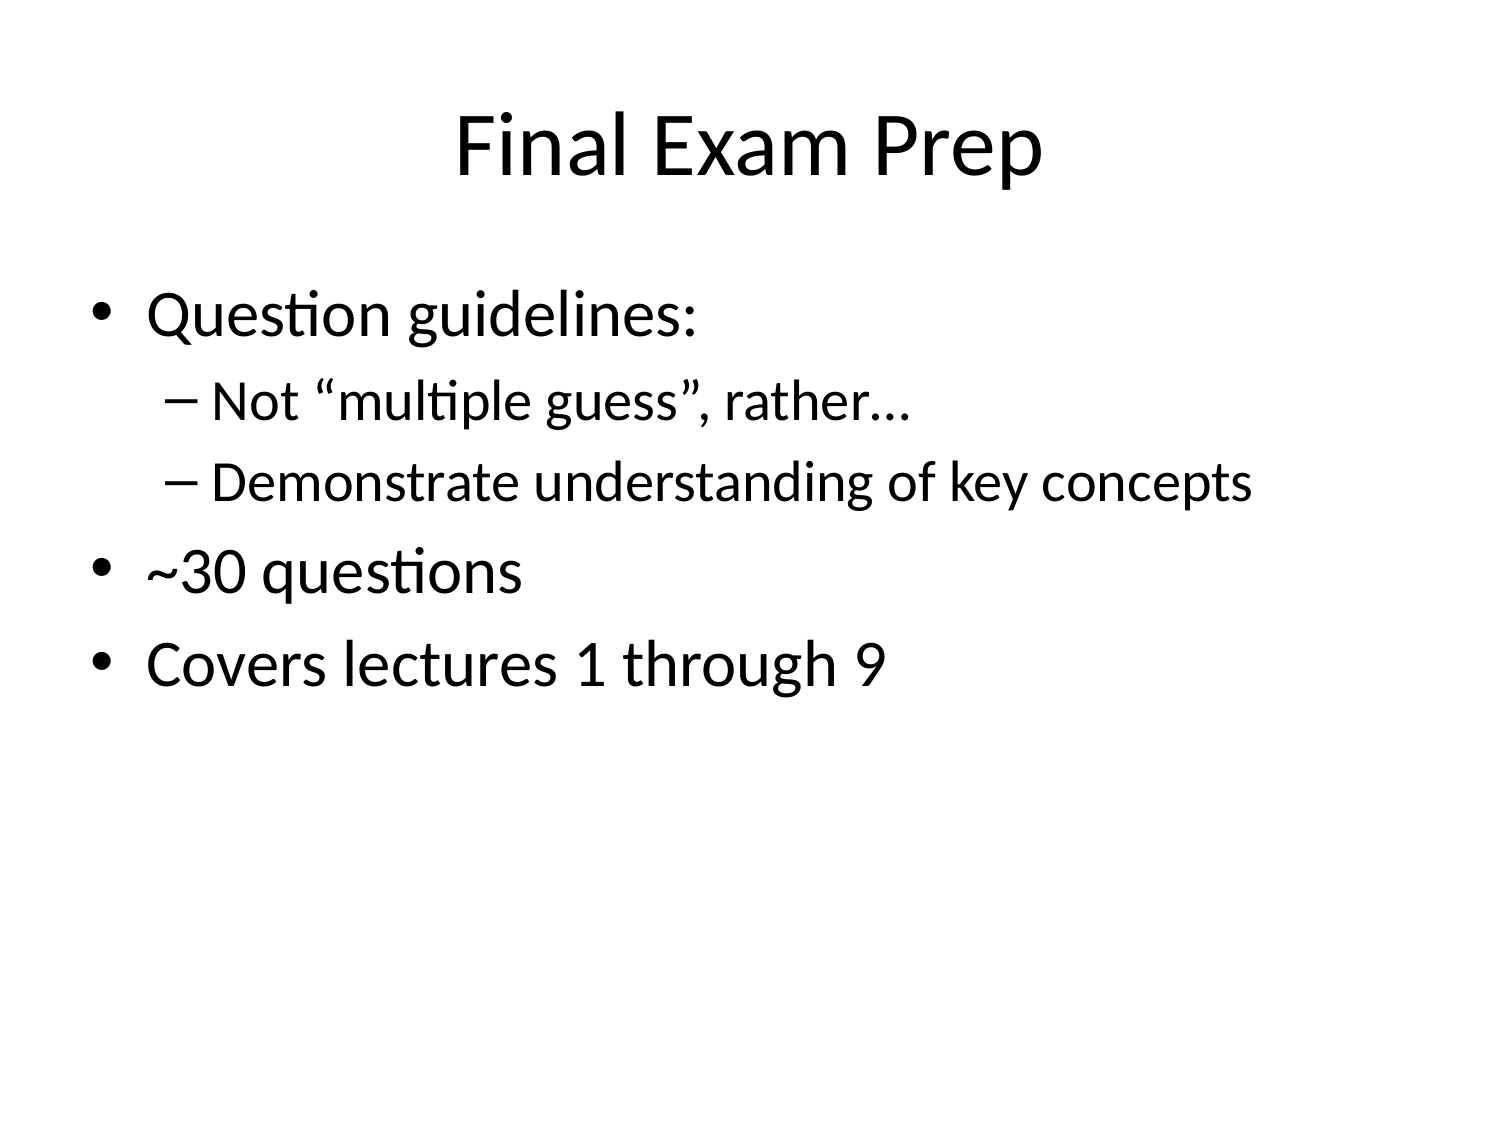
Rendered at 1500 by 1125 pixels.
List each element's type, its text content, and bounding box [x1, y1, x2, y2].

list Question guidelines: Not “multiple guess”, rather… Demonstrate understanding of key concepts ~30 questions Covers lectures 1 through 9 [75, 262, 1425, 1005]
title Final Exam Prep [75, 45, 1425, 233]
